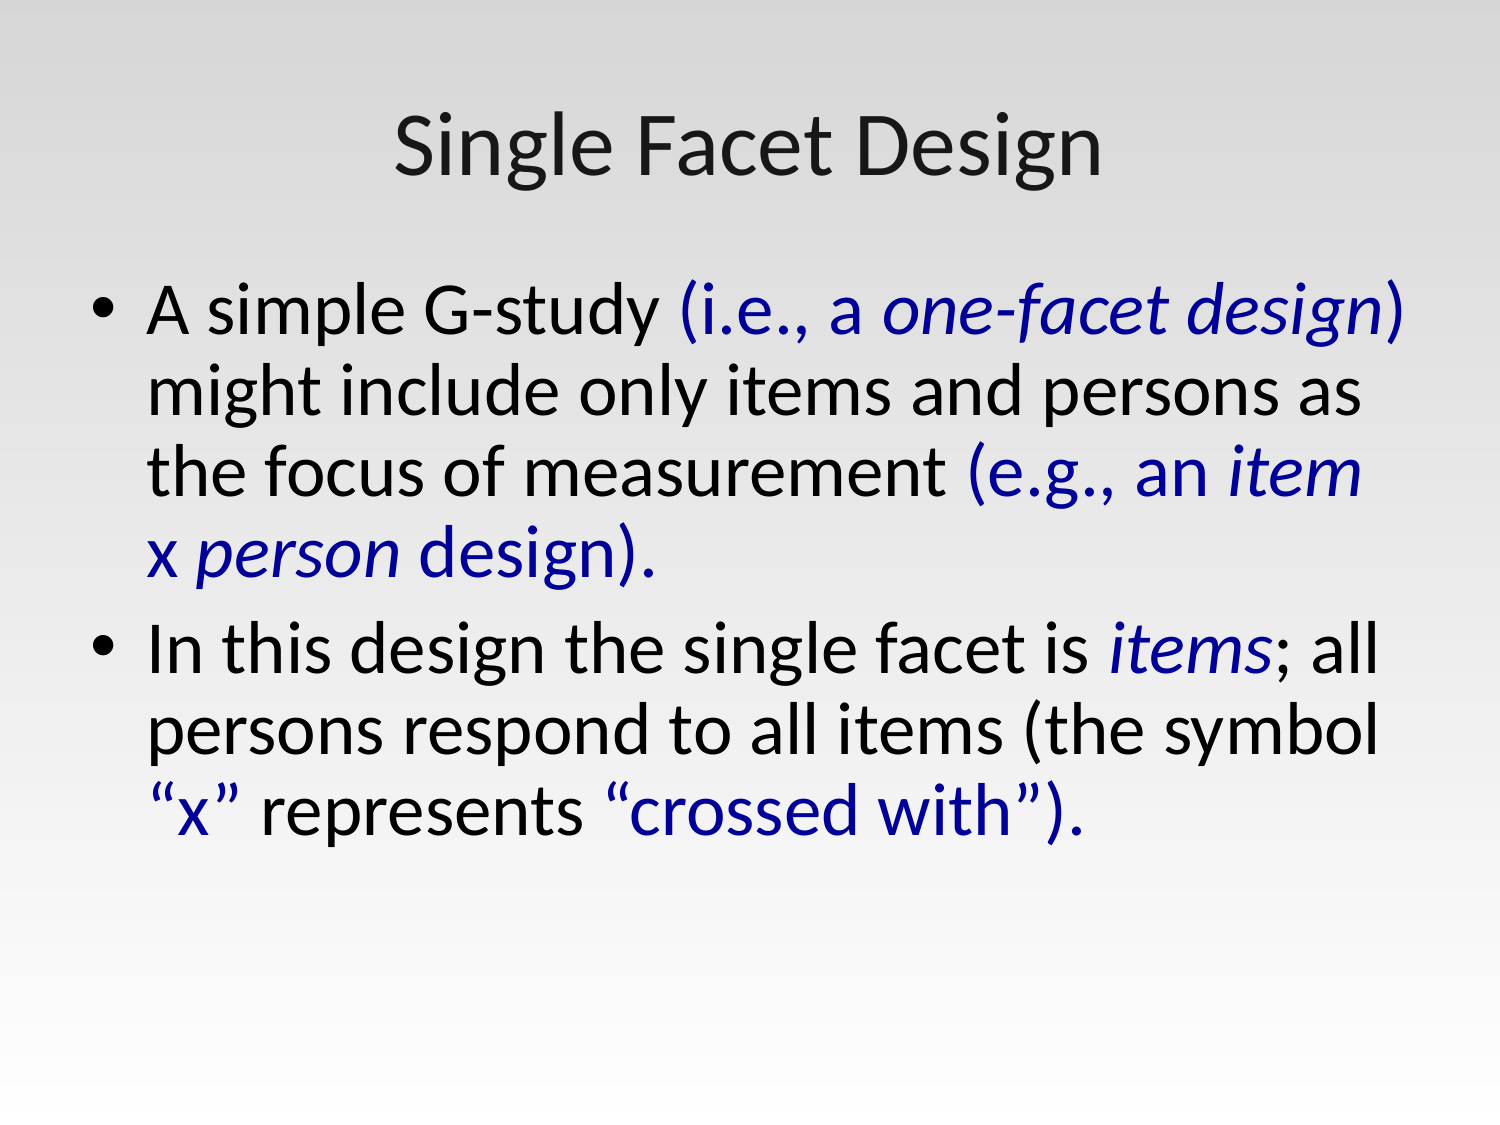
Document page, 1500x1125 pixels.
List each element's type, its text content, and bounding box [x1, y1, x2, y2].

title Single Facet Design [75, 45, 1425, 233]
list A simple G-study (i.e., a one-facet design) might include only items and persons as the focus of measurement (e.g., an item x person design). In this design the single facet is items; all persons respond to all items (the symbol “x” represents “crossed with”). [75, 262, 1425, 1005]
